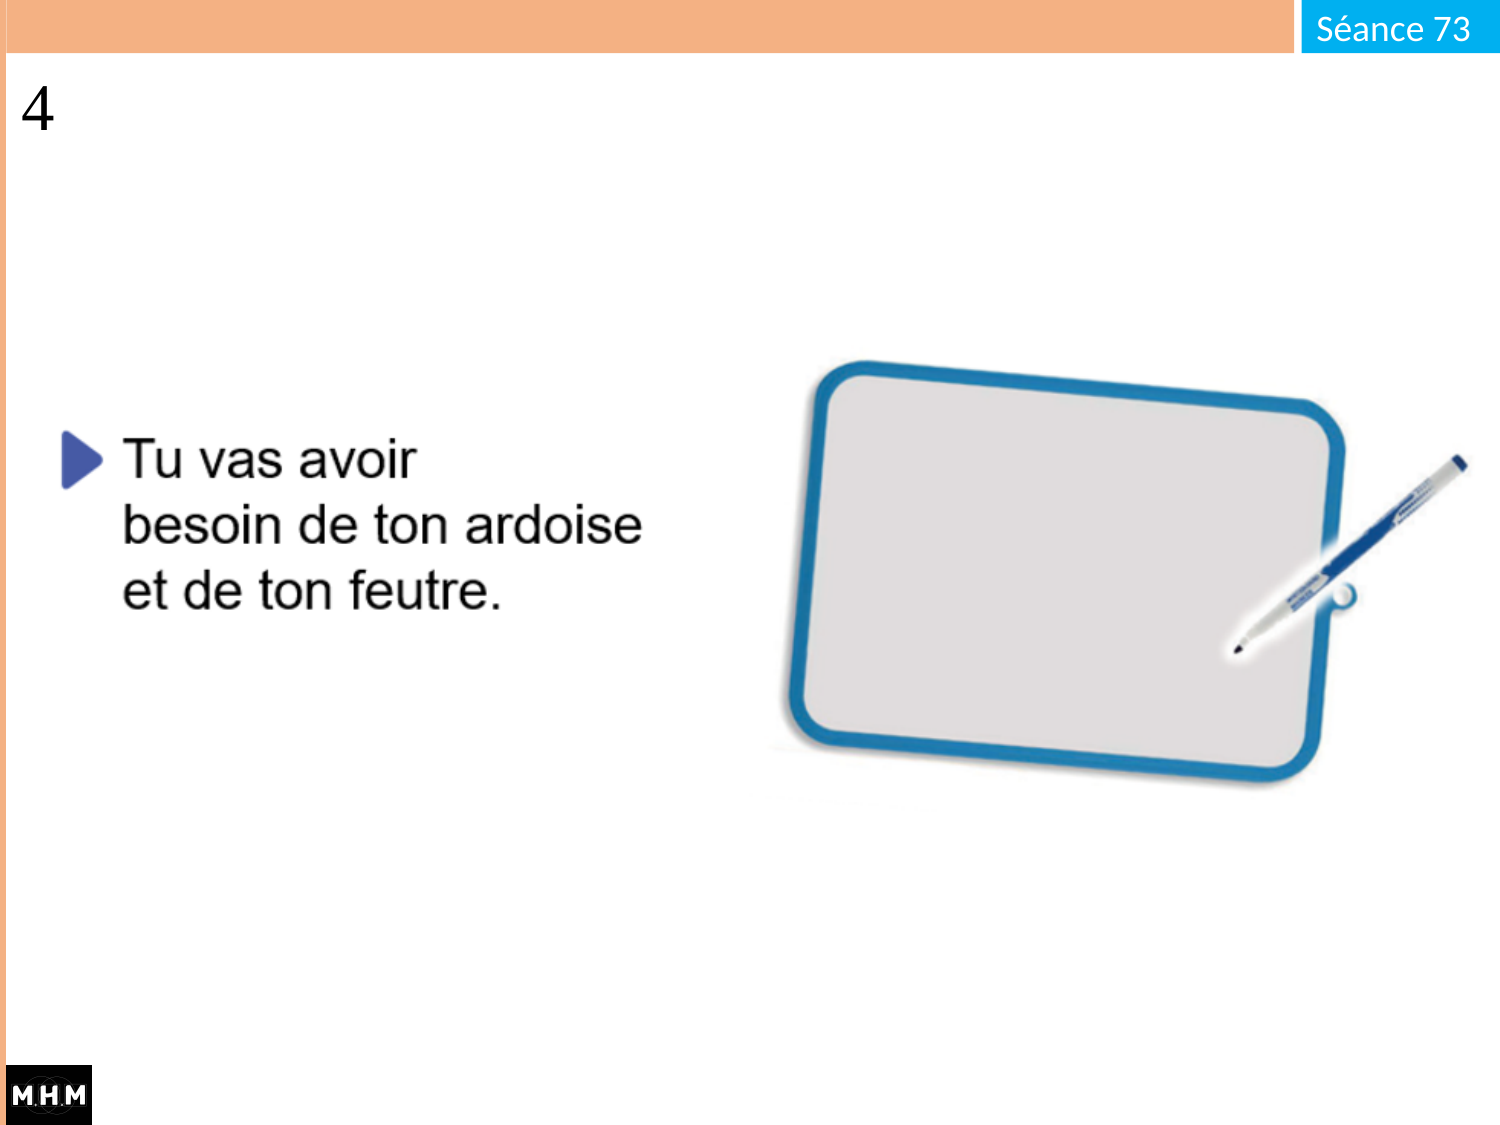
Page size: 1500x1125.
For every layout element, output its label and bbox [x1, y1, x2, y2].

picture [6, 1065, 92, 1125]
picture [33, 296, 1500, 841]
